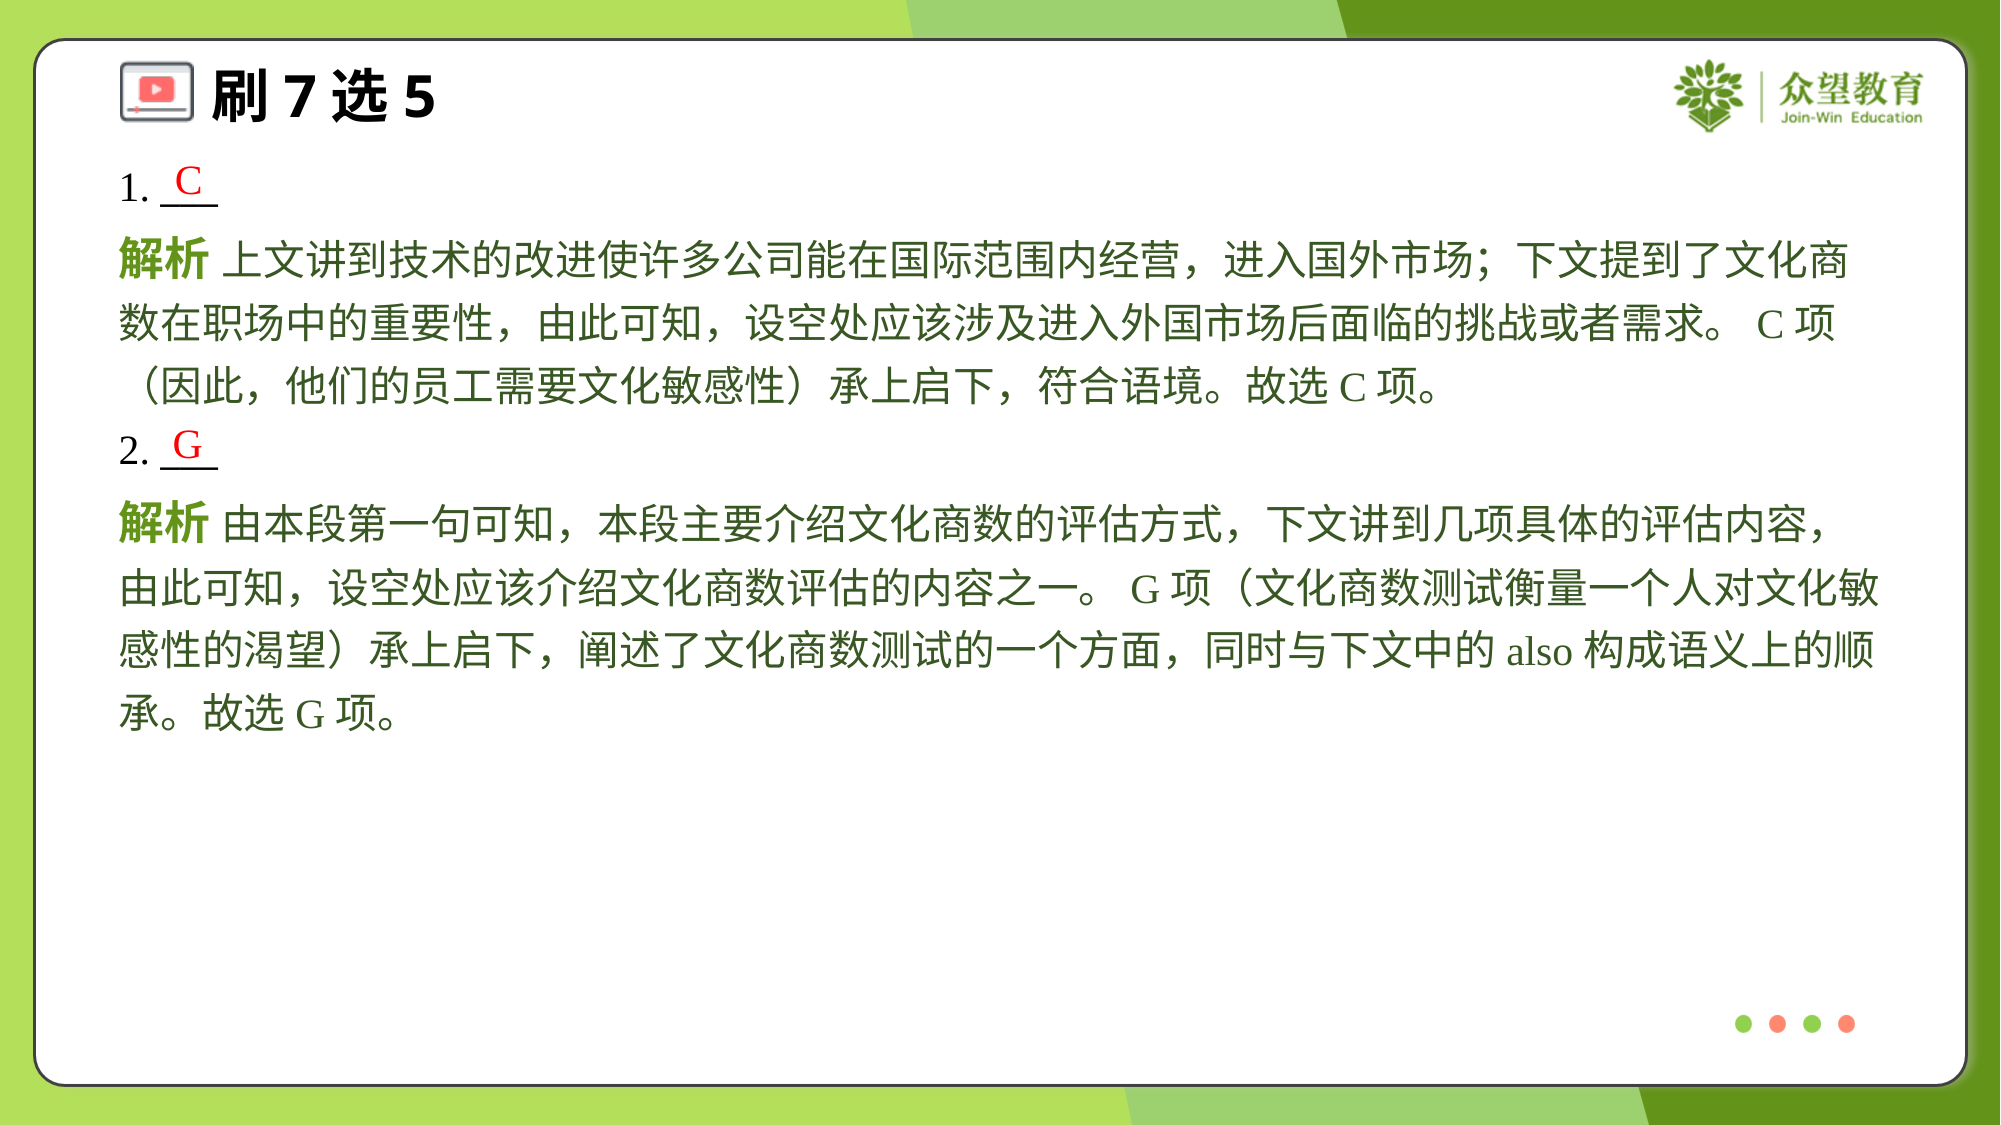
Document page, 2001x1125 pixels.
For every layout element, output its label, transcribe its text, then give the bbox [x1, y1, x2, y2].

text_box 解析 上文讲到技术的改进使许多公司能在国际范围内经营，进入国外市场；下文提到了文化商数在职场中的重要性，由此可知，设空处应该涉及进入外国市场后面临的挑战或者需求。C项（因此，他们的员工需要文化敏感性）承上启下，符合语境。故选C项。 [118, 215, 1883, 405]
text_box G [167, 404, 208, 463]
text_box 1. ___ [118, 146, 1883, 204]
text_box 2. ___ [118, 410, 1883, 468]
text_box 解析 由本段第一句可知，本段主要介绍文化商数的评估方式，下文讲到几项具体的评估内容，由此可知，设空处应该介绍文化商数评估的内容之一。G项（文化商数测试衡量一个人对文化敏感性的渴望）承上启下，阐述了文化商数测试的一个方面，同时与下文中的also构成语义上的顺承。故选G项。 [118, 480, 1883, 732]
text_box C [170, 140, 208, 199]
picture [0, 0, 2000, 1125]
